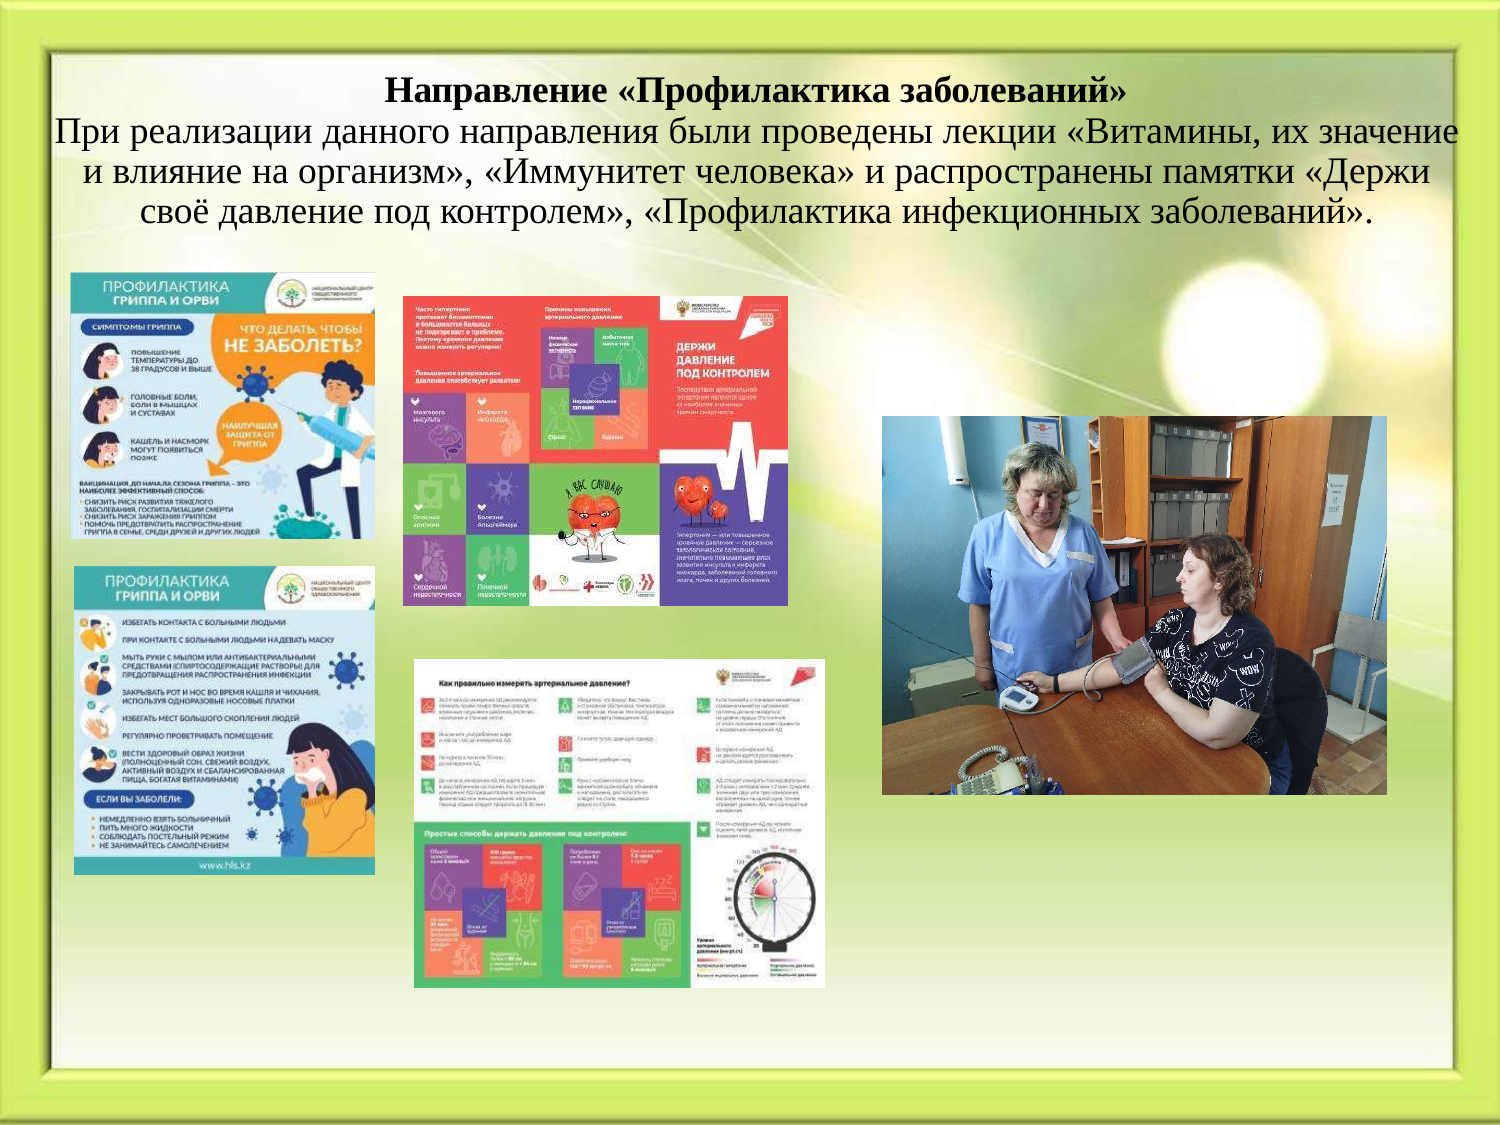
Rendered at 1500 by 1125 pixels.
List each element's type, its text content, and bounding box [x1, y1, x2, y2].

picture [0, 0, 1500, 1125]
text_box Направление «Профилактика заболеваний» При реализации данного направления были проведены лекции «Витамины, их значение и влияние на организм», «Иммунитет человека» и распространены памятки «Держи своё давление под контролем», «Профилактика инфекционных заболеваний». [49, 65, 1463, 231]
